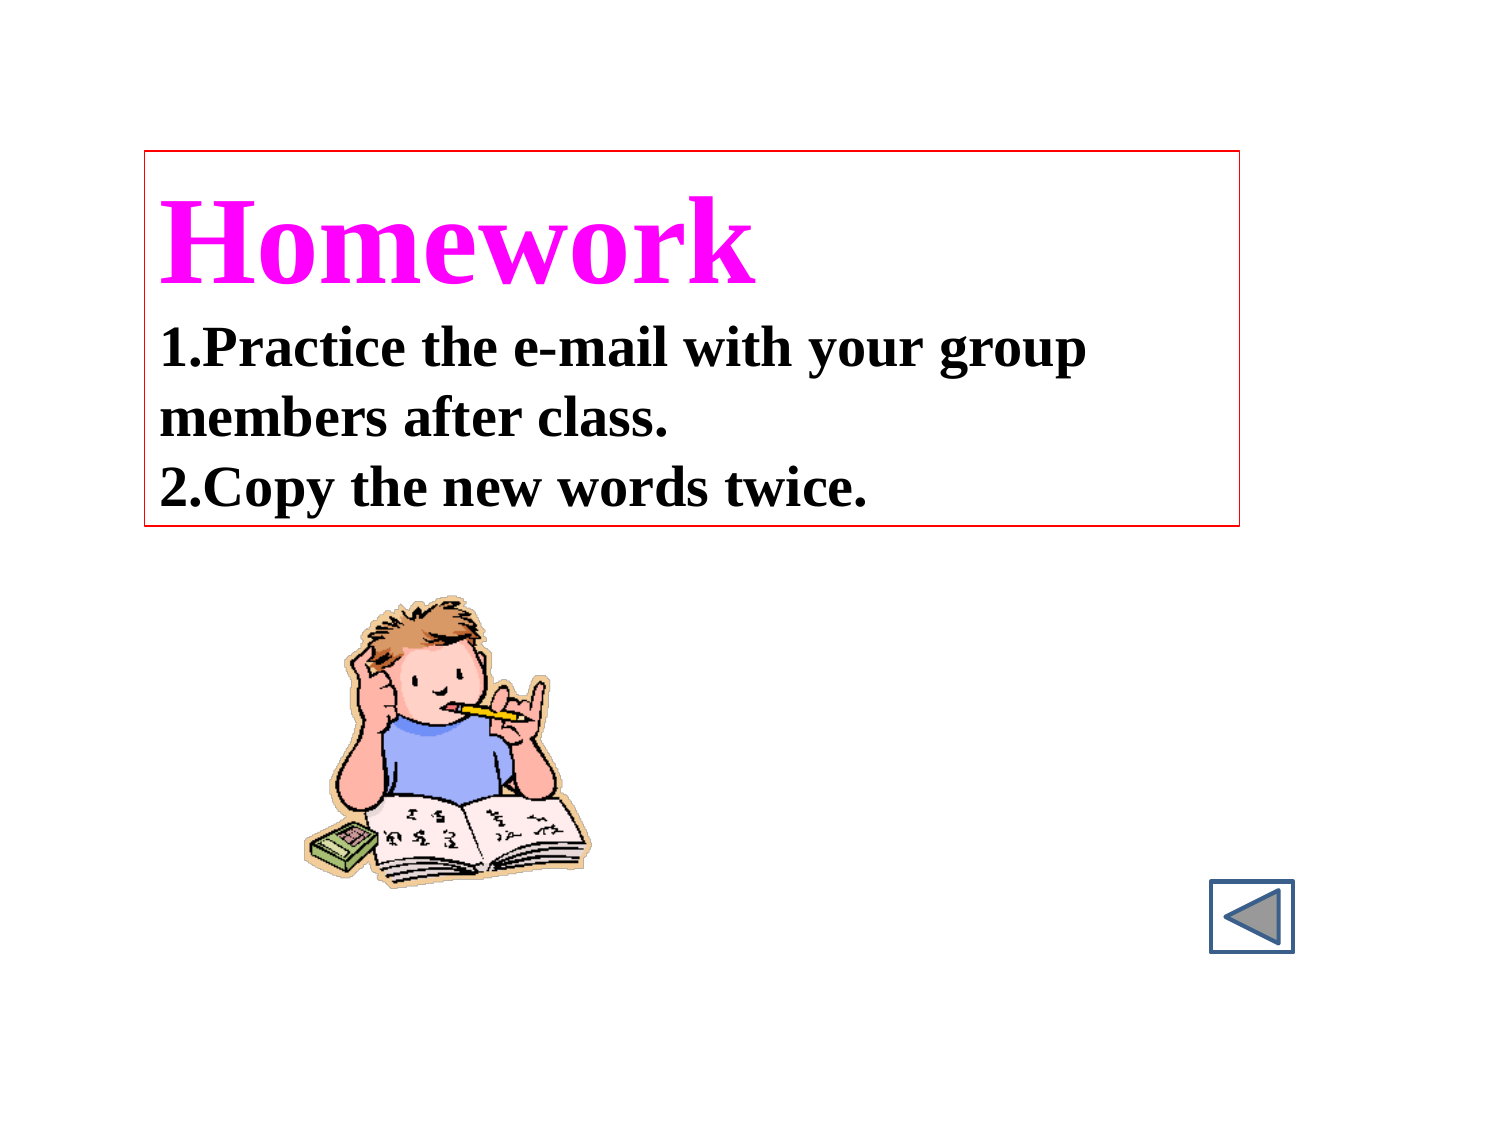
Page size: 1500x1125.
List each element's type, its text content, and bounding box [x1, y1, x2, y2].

picture [303, 592, 596, 893]
text_box Homework 1.Practice the e-mail with your group members after class. 2.Copy the new words twice. [144, 151, 1240, 526]
text_box [1209, 879, 1295, 954]
